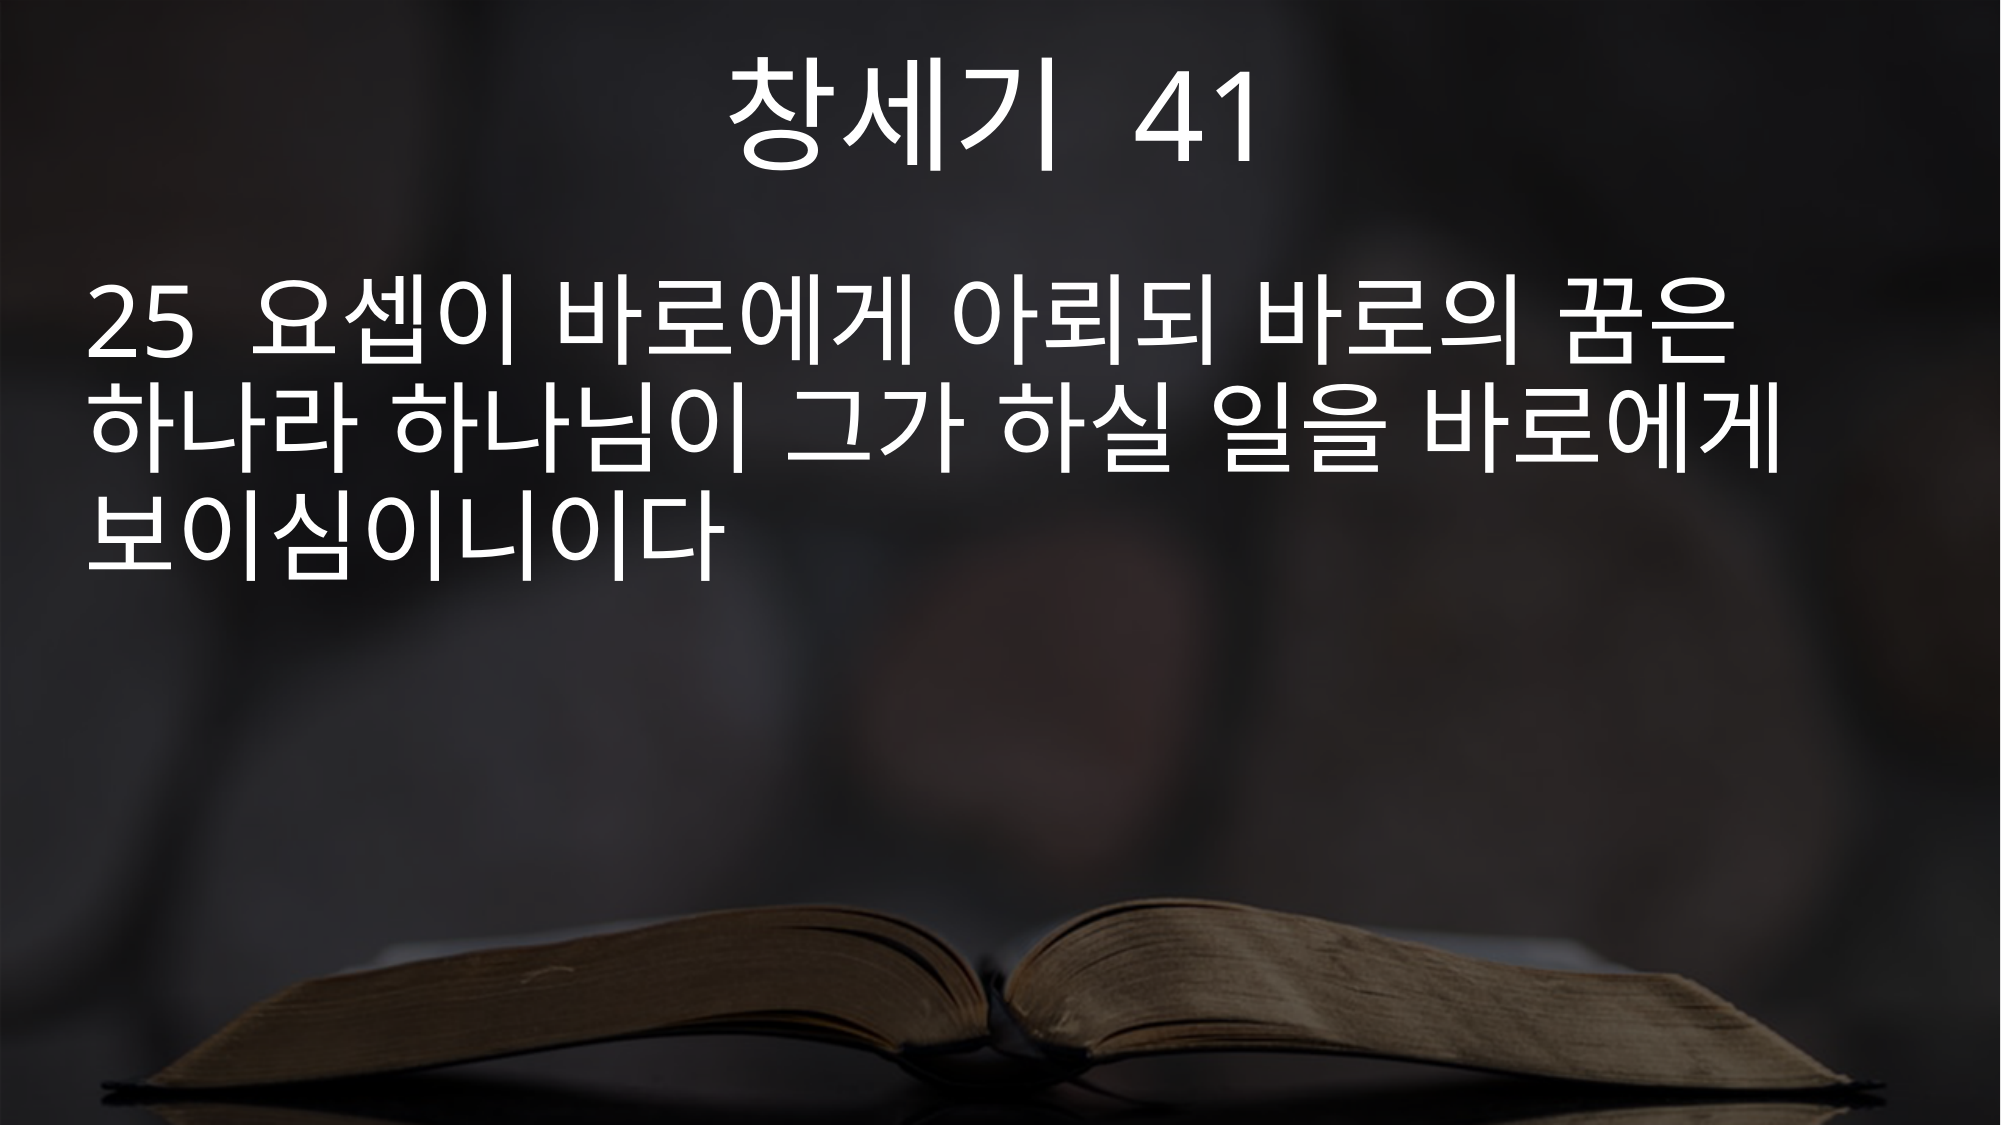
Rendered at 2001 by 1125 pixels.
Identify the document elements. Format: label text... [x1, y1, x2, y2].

list 25 요셉이 바로에게 아뢰되 바로의 꿈은 하나라 하나님이 그가 하실 일을 바로에게 보이심이니이다 [69, 263, 1953, 423]
footer 창세기 41 [0, 32, 2000, 192]
picture [0, 0, 2001, 1125]
